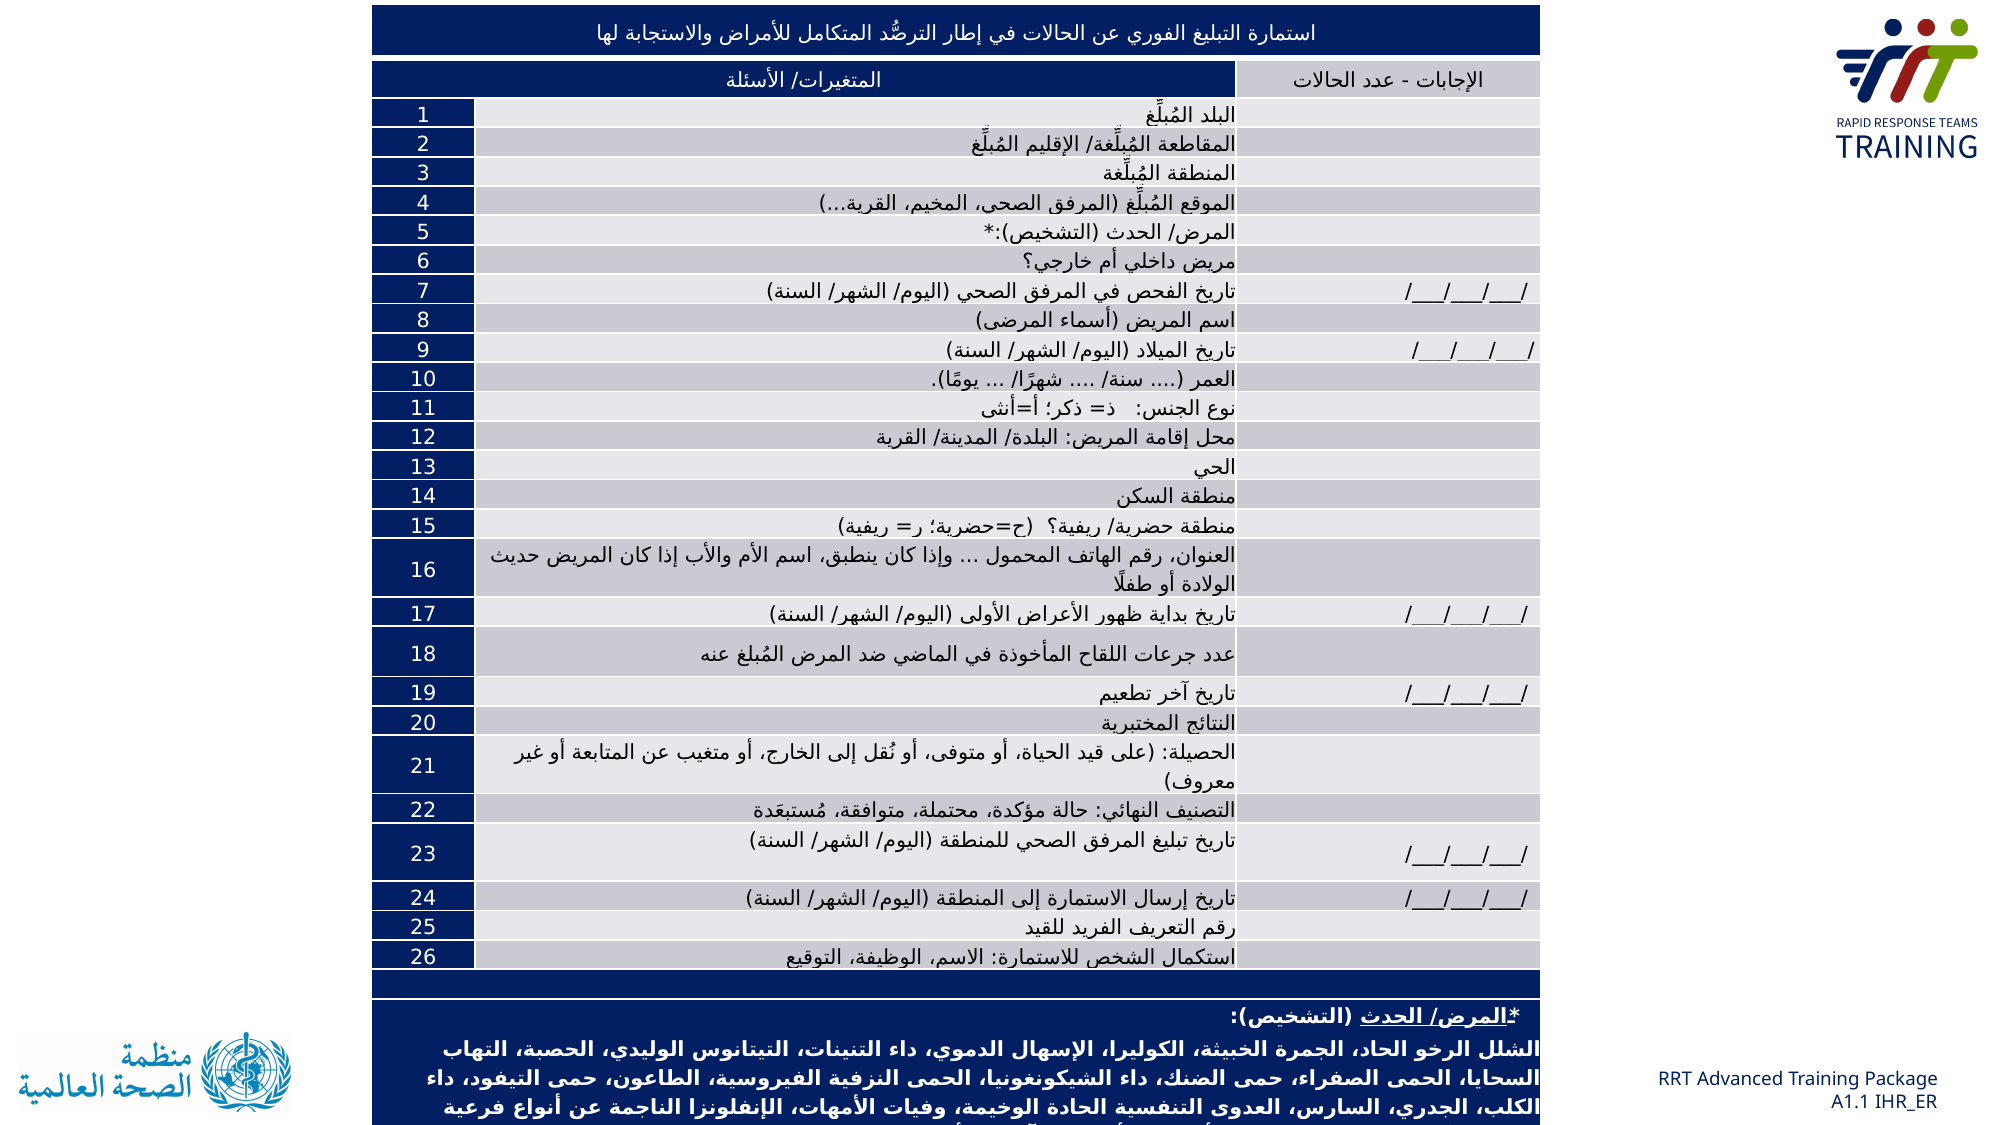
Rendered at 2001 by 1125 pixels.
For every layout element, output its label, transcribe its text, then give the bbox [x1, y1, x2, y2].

table_cell 22 [372, 794, 474, 822]
table_cell 2 [372, 128, 474, 156]
table_cell 9 [372, 334, 474, 361]
table_cell [1237, 158, 1540, 185]
table_cell عدد جرعات اللقاح المأخوذة في الماضي ضد المرض المُبلغ عنه [476, 627, 1235, 676]
picture [248, 1047, 254, 1056]
table_cell 26 [372, 941, 474, 968]
table_cell 21 [372, 736, 474, 793]
table_cell تاريخ إرسال الاستمارة إلى المنطقة (اليوم/ الشهر/ السنة) [476, 882, 1235, 910]
table_cell [1237, 422, 1540, 449]
table_cell [1237, 246, 1540, 273]
table_cell 14 [372, 480, 474, 508]
table_cell العمر (.... سنة/ .... شهرًا/ ... يومًا). [476, 363, 1235, 391]
table_cell 20 [372, 707, 474, 734]
table_cell استكمال الشخص للاستمارة: الاسم، الوظيفة، التوقيع [476, 941, 1235, 968]
table_cell المتغيرات/ الأسئلة [372, 61, 1235, 97]
table_cell [1237, 627, 1540, 676]
table_cell تاريخ تبليغ المرفق الصحي للمنطقة (اليوم/ الشهر/ السنة) [476, 824, 1235, 880]
table_cell 7 [372, 275, 474, 303]
table_cell 25 [372, 911, 474, 939]
table_cell العنوان، رقم الهاتف المحمول ... وإذا كان ينطبق، اسم الأم والأب إذا كان المريض حديث الولادة أو طفلًا [476, 539, 1235, 596]
table_cell تاريخ بداية ظهور الأعراض الأولى (اليوم/ الشهر/ السنة) [476, 598, 1235, 625]
table_cell 5 [372, 216, 474, 244]
table_cell 11 [372, 392, 474, 420]
table_cell *المرض/ الحدث (التشخيص): الشلل الرخو الحاد، الجمرة الخبيثة، الكوليرا، الإسهال الدموي، داء التنينات، التيتانوس الوليدي، الحصبة، التهاب السحايا، الحمى الصفراء، حمى الضنك، داء الشيكونغونيا، الحمى النزفية الفيروسية، الطاعون، حمى التيفود، داء الكلب، الجدري، السارس، العدوى التنفسية الحادة الوخيمة، وفيات الأمهات، الإنفلونزا الناجمة عن أنواع فرعية جديدة، الآثار الضارة بعد التمنيع، أي حدث أو مرض آخر ذو أهمية للصحة العامة (يُرجى التحديد) [372, 1000, 1540, 1125]
table_cell [1237, 794, 1540, 822]
table_cell [1237, 187, 1540, 214]
table_cell الإجابات - عدد الحالات [1237, 61, 1540, 97]
table_cell [1237, 216, 1540, 244]
table_cell مريض داخلي أم خارجي؟ [476, 246, 1235, 273]
table_cell تاريخ آخر تطعيم [476, 677, 1235, 705]
table_cell /___/___/___/ [1237, 677, 1540, 705]
table_cell البلد المُبلِّغ [476, 99, 1235, 126]
table_cell /___/___/___/ [1237, 275, 1540, 303]
table_cell المرض/ الحدث (التشخيص):* [476, 216, 1235, 244]
table_cell منطقة السكن [476, 480, 1235, 508]
table_cell /___/___/___/ [1237, 334, 1540, 361]
table_cell تاريخ الفحص في المرفق الصحي (اليوم/ الشهر/ السنة) [476, 275, 1235, 303]
table_cell 1 [372, 99, 474, 126]
table_cell 12 [372, 422, 474, 449]
table_cell محل إقامة المريض: البلدة/ المدينة/ القرية [476, 422, 1235, 449]
table_cell /___/___/___/ [1237, 882, 1540, 910]
table_cell 16 [372, 539, 474, 596]
table_cell الحي [476, 451, 1235, 479]
table_cell الموقع المُبلِّغ (المرفق الصحي، المخيم، القرية...) [476, 187, 1235, 214]
table_cell 24 [372, 882, 474, 910]
table_cell 3 [372, 158, 474, 185]
table_cell [1237, 128, 1540, 156]
picture [1835, 19, 1978, 167]
table_cell 4 [372, 187, 474, 214]
table_cell رقم التعريف الفريد للقيد [476, 911, 1235, 939]
table_cell المنطقة المُبلِّغة [476, 158, 1235, 185]
table_cell 17 [372, 598, 474, 625]
table_cell منطقة حضرية/ ريفية؟ (ح=حضرية؛ ر= ريفية) [476, 510, 1235, 537]
table_cell [1237, 304, 1540, 332]
table_cell نوع الجنس: ذ= ذكر؛ أ=أنثى [476, 392, 1235, 420]
table_cell اسم المريض (أسماء المرضى) [476, 304, 1235, 332]
table_cell 8 [372, 304, 474, 332]
table_cell تاريخ الميلاد (اليوم/ الشهر/ السنة) [476, 334, 1235, 361]
table_header استمارة التبليغ الفوري عن الحالات في إطار الترصُّد المتكامل للأمراض والاستجابة لها [372, 5, 1540, 55]
picture [19, 1032, 291, 1112]
table_cell [1237, 510, 1540, 537]
table_cell 19 [372, 677, 474, 705]
table_cell [1237, 363, 1540, 391]
table_cell 6 [372, 246, 474, 273]
table_cell النتائج المختبرية [476, 707, 1235, 734]
table_cell [1237, 392, 1540, 420]
table_cell [1237, 736, 1540, 793]
table_cell 15 [372, 510, 474, 537]
table_cell التصنيف النهائي: حالة مؤكدة، محتملة، متوافقة، مُستبعَدة [476, 794, 1235, 822]
table_cell [1237, 480, 1540, 508]
table_cell [1237, 911, 1540, 939]
table_cell [1237, 707, 1540, 734]
table_cell 18 [372, 627, 474, 676]
table_cell 13 [372, 451, 474, 479]
table_cell 23 [372, 824, 474, 880]
table_cell 10 [372, 363, 474, 391]
table_cell الحصيلة: (على قيد الحياة، أو متوفى، أو نُقل إلى الخارج، أو متغيب عن المتابعة أو غير معروف) [476, 736, 1235, 793]
table_cell [372, 970, 1540, 998]
table_cell /___/___/___/ [1237, 824, 1540, 880]
table_cell [1237, 451, 1540, 479]
table_cell المقاطعة المُبلِّغة/ الإقليم المُبلِّغ [476, 128, 1235, 156]
table_cell [1237, 99, 1540, 126]
table_cell [1237, 539, 1540, 596]
table_cell /___/___/___/ [1237, 598, 1540, 625]
table_cell [1237, 941, 1540, 968]
